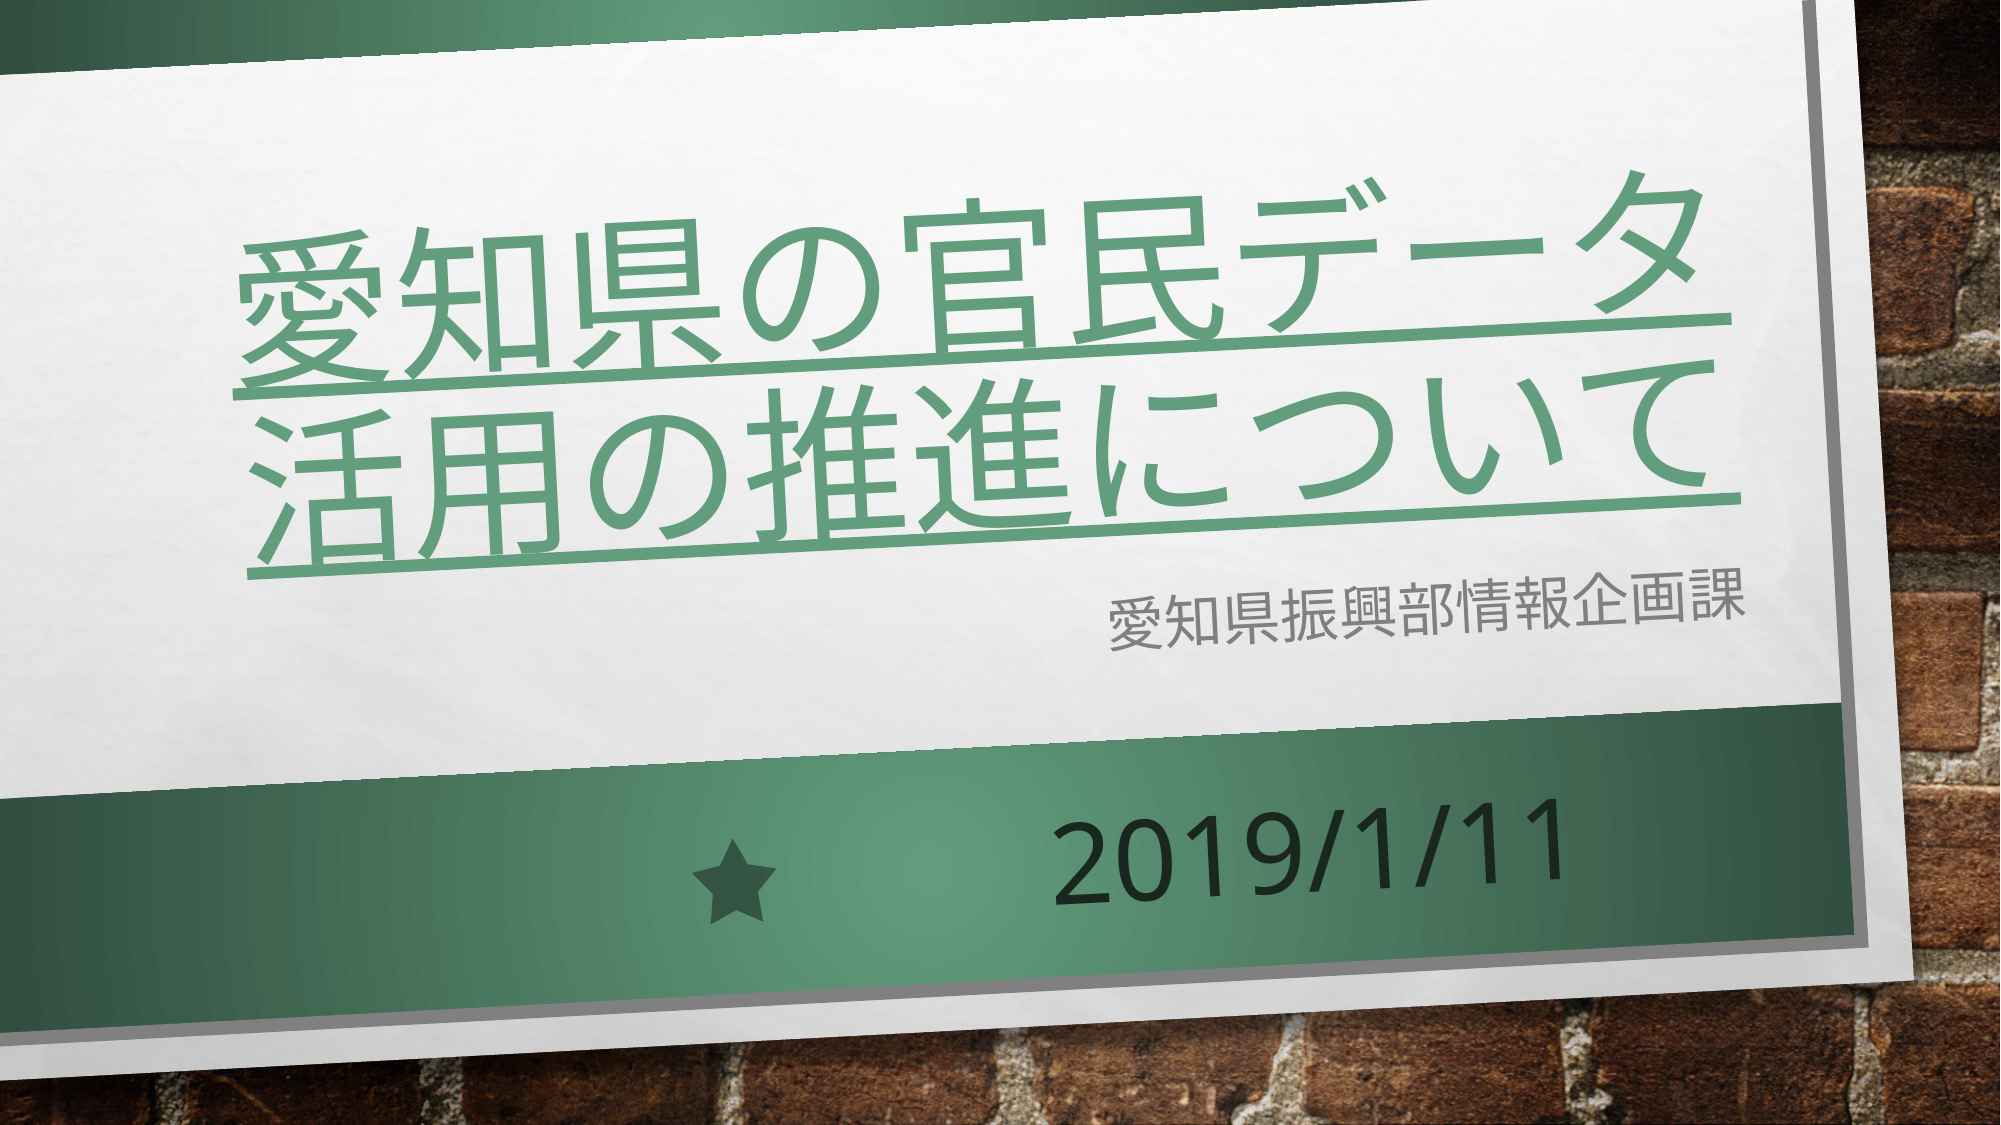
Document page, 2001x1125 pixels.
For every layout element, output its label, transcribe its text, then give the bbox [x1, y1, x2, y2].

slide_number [807, 724, 1824, 969]
title 愛知県の官民データ活用の推進について [135, 67, 1758, 605]
picture [0, 0, 2000, 1125]
subtitle 愛知県振興部情報企画課 [159, 533, 1763, 708]
